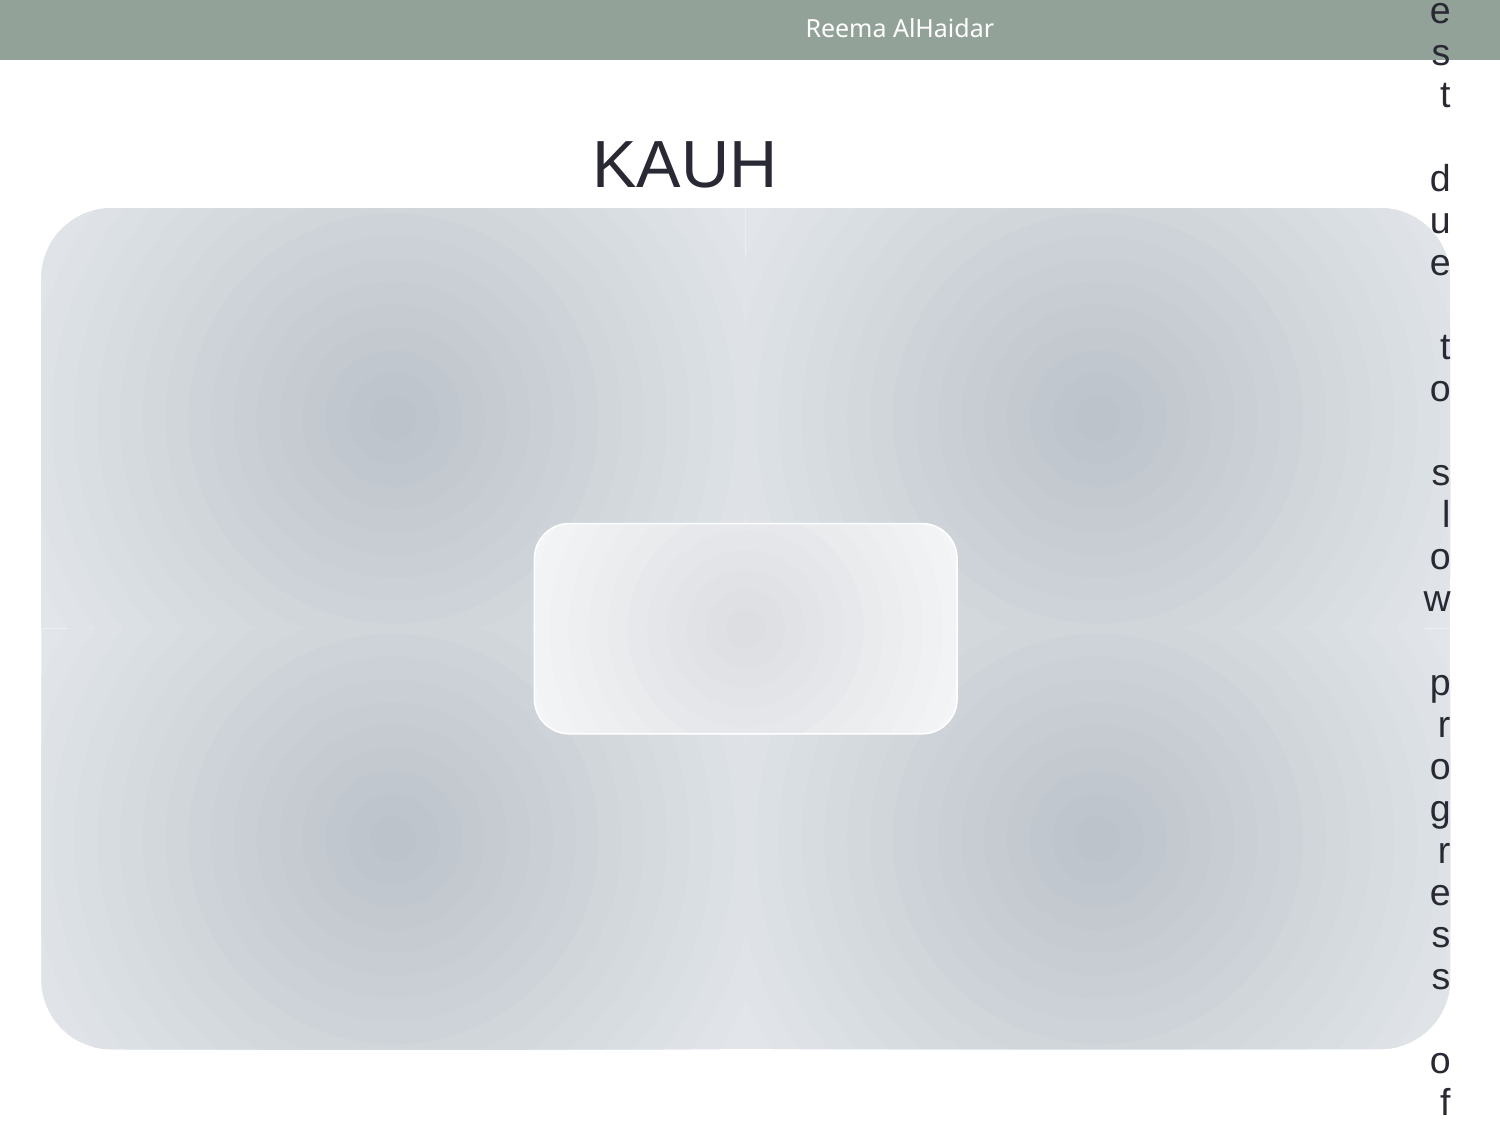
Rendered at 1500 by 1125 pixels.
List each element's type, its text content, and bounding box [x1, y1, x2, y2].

footer Reema AlHaidar [562, 3, 1238, 57]
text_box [40, 207, 1451, 1050]
text_box KAUH [360, 113, 1010, 204]
